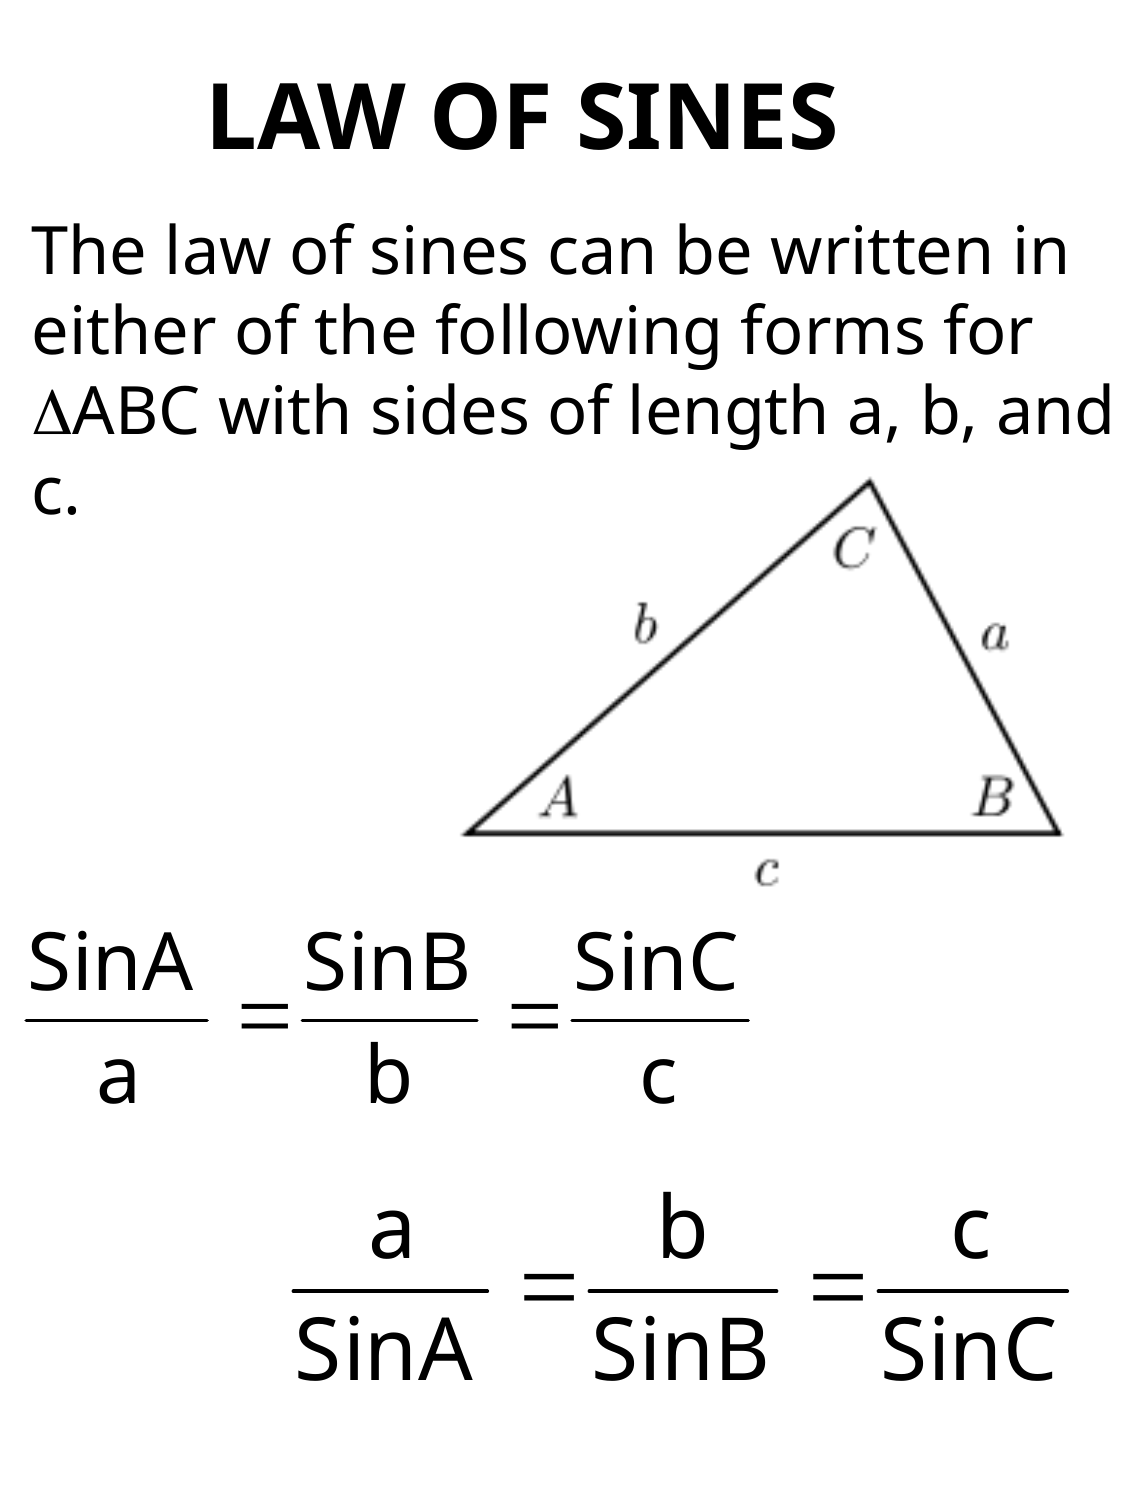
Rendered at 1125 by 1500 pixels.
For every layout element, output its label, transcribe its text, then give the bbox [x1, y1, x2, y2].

list The law of sines can be written in either of the following forms for ABC with sides of length a, b, and c. [16, 200, 1125, 538]
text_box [278, 1174, 1088, 1401]
picture [447, 449, 1088, 913]
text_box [12, 912, 768, 1122]
title LAW OF SINES [74, 24, 1087, 200]
